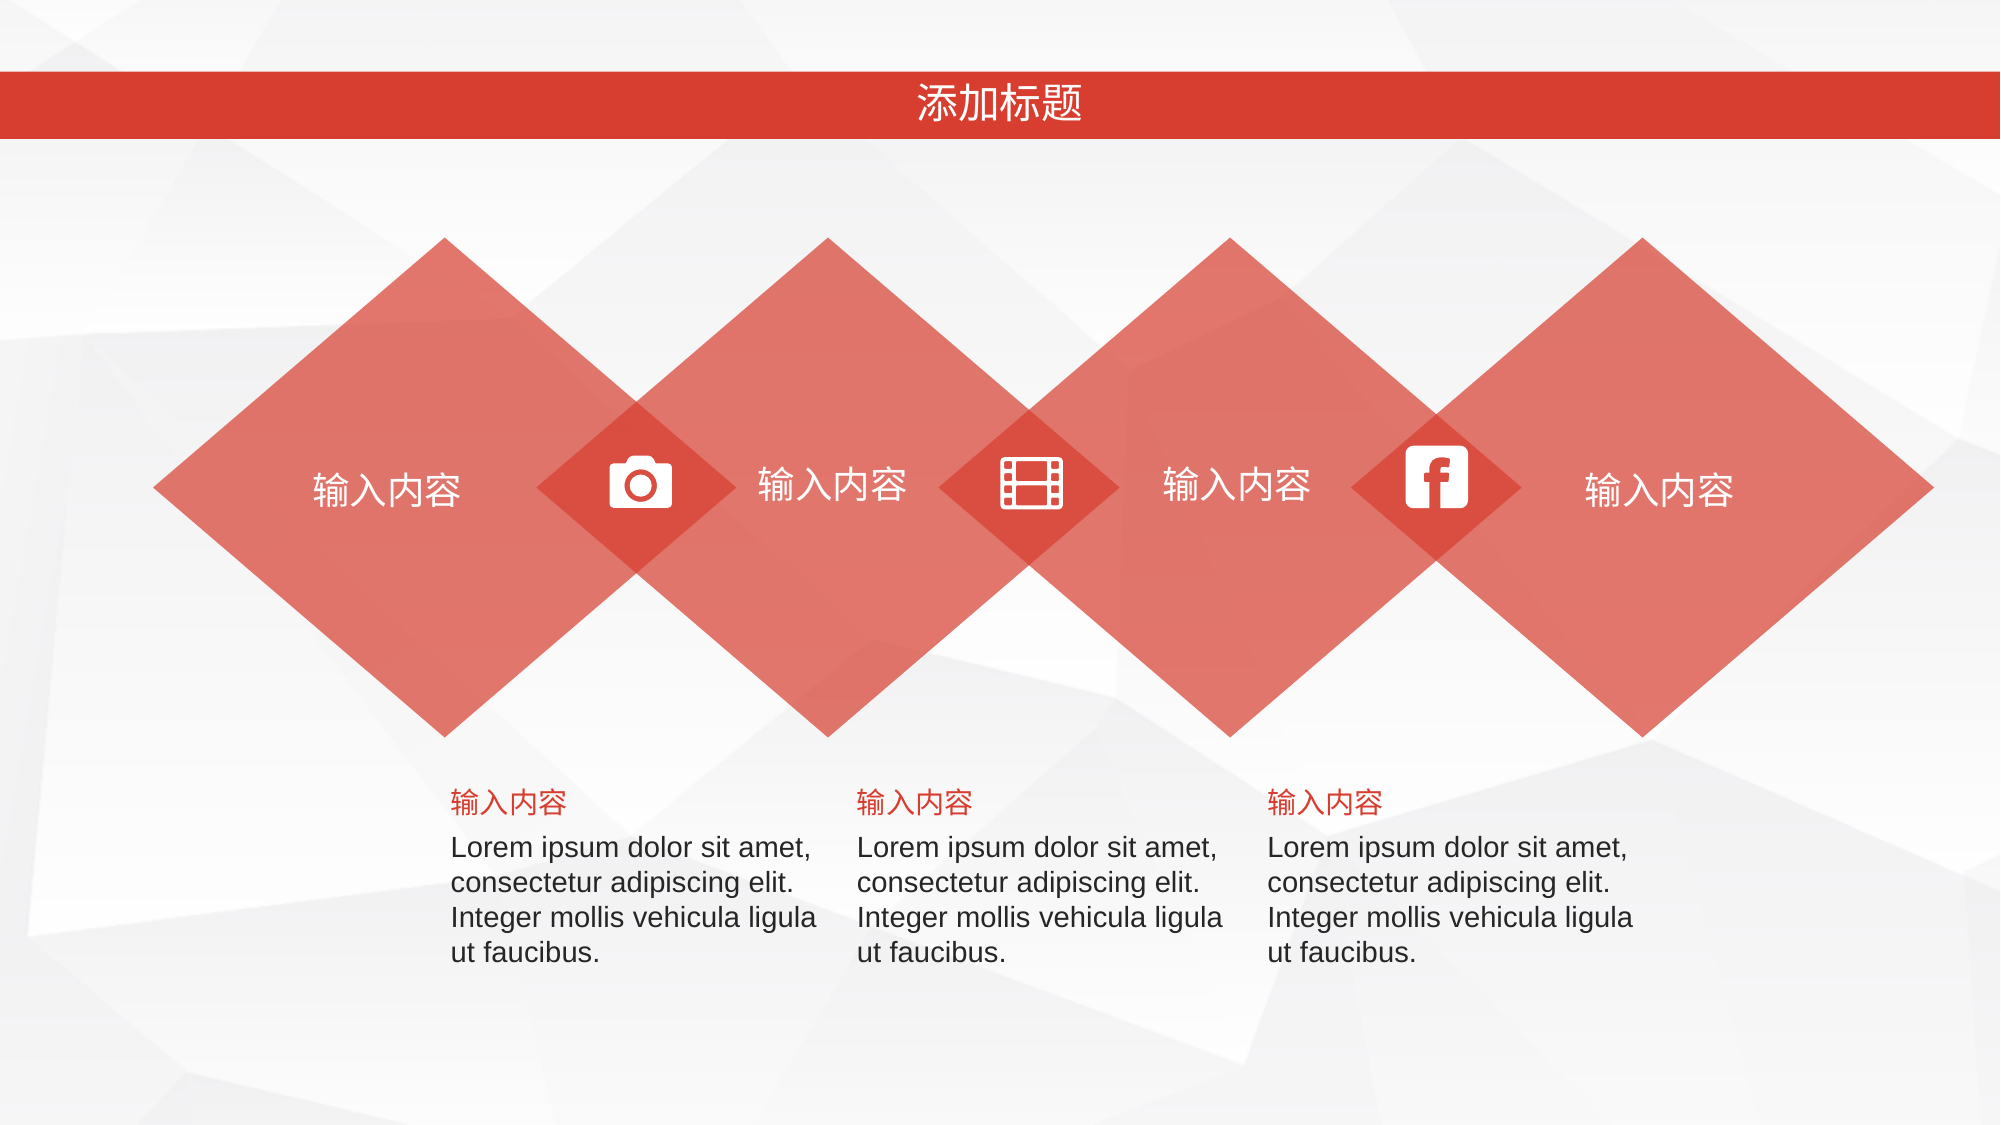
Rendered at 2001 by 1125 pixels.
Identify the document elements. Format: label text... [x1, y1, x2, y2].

text_box 输入内容 [1146, 461, 1328, 508]
text_box 输入内容 [240, 466, 534, 502]
text_box [938, 237, 1436, 738]
text_box 输入内容 [450, 784, 822, 820]
text_box [1405, 445, 1469, 509]
text_box Lorem ipsum dolor sit amet, consectetur adipiscing elit. Integer mollis vehicula ligula ut faucibus. [1267, 828, 1639, 970]
text_box 输入内容 [1267, 784, 1639, 820]
text_box Lorem ipsum dolor sit amet, consectetur adipiscing elit. Integer mollis vehicula ligula ut faucibus. [450, 828, 822, 970]
text_box 输入内容 [1513, 466, 1807, 502]
text_box [609, 455, 672, 508]
text_box 输入内容 [735, 461, 931, 508]
text_box [1000, 457, 1063, 510]
text_box [1350, 237, 1935, 738]
text_box 输入内容 [856, 784, 1228, 820]
text_box [153, 237, 636, 738]
text_box [0, 70, 880, 140]
text_box [536, 237, 1029, 738]
picture [0, 0, 2001, 1125]
text_box [1120, 70, 2000, 140]
text_box 添加标题 [880, 63, 1120, 148]
text_box Lorem ipsum dolor sit amet, consectetur adipiscing elit. Integer mollis vehicula ligula ut faucibus. [856, 828, 1228, 970]
